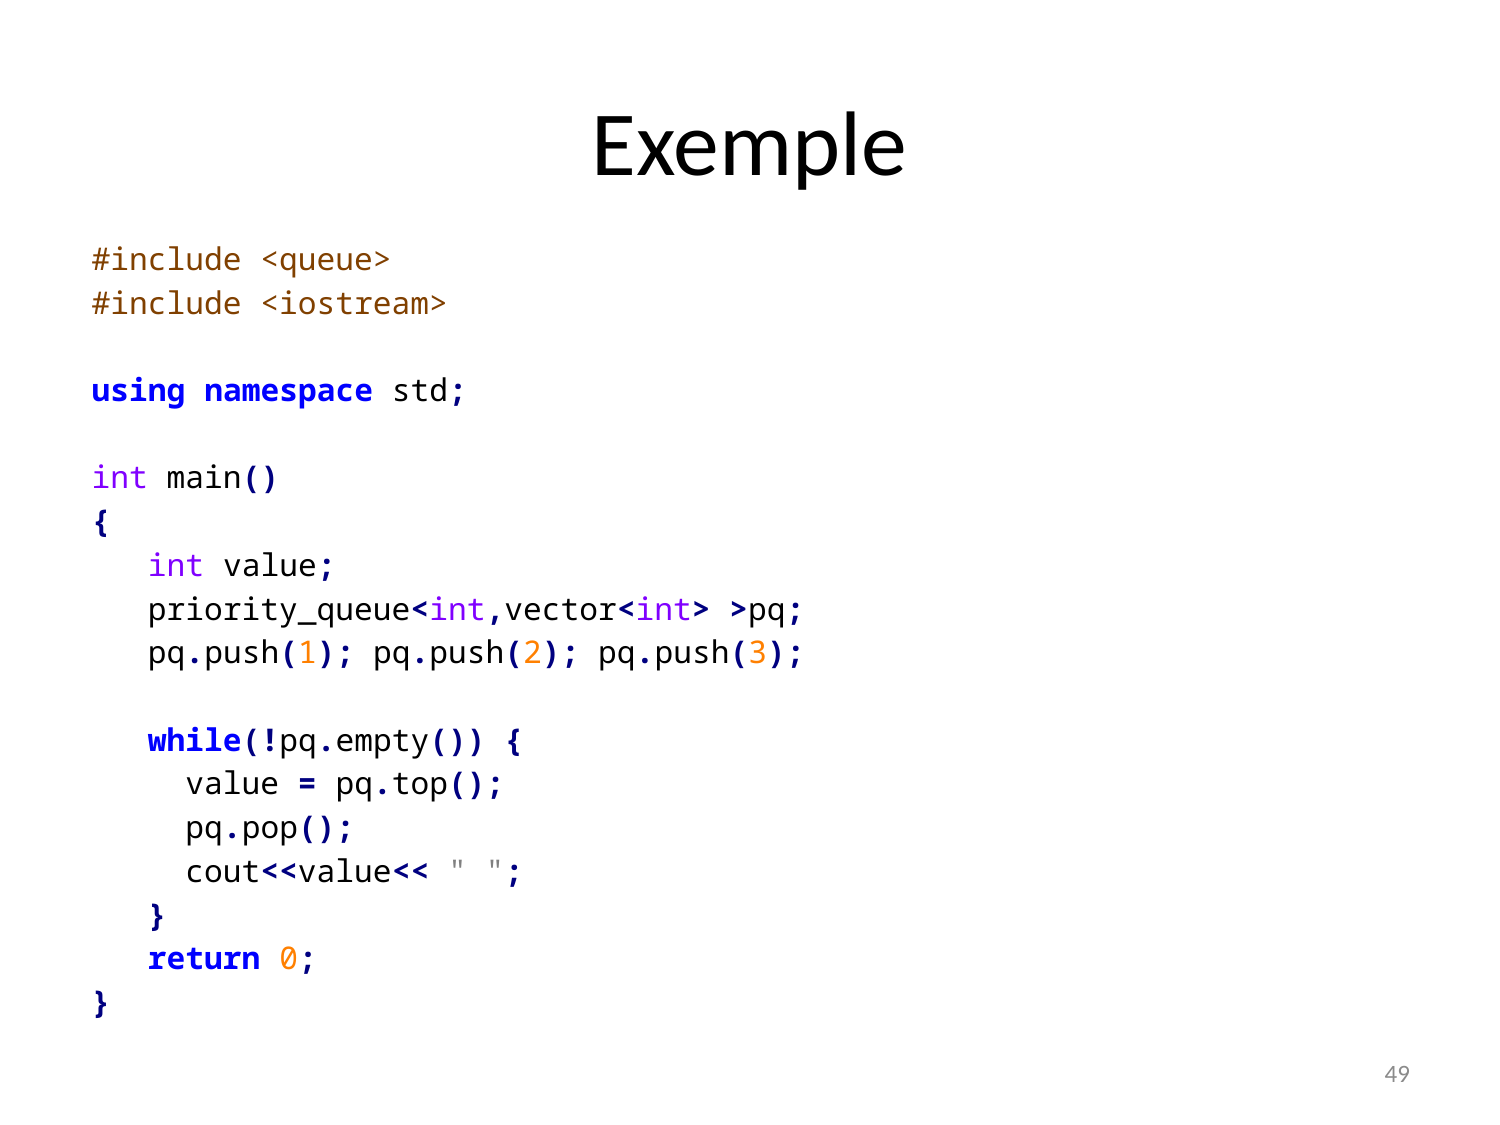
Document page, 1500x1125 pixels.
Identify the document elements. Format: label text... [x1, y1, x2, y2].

list #include <queue> #include <iostream> using namespace std; int main() { int value; priority_queue<int,vector<int> >pq; pq.push(1); pq.push(2); pq.push(3); while(!pq.empty()) { value = pq.top(); pq.pop(); cout<<value<< " "; } return 0; } [76, 231, 1427, 1059]
title Exemple [75, 45, 1425, 233]
slide_number 49 [1074, 1042, 1425, 1103]
